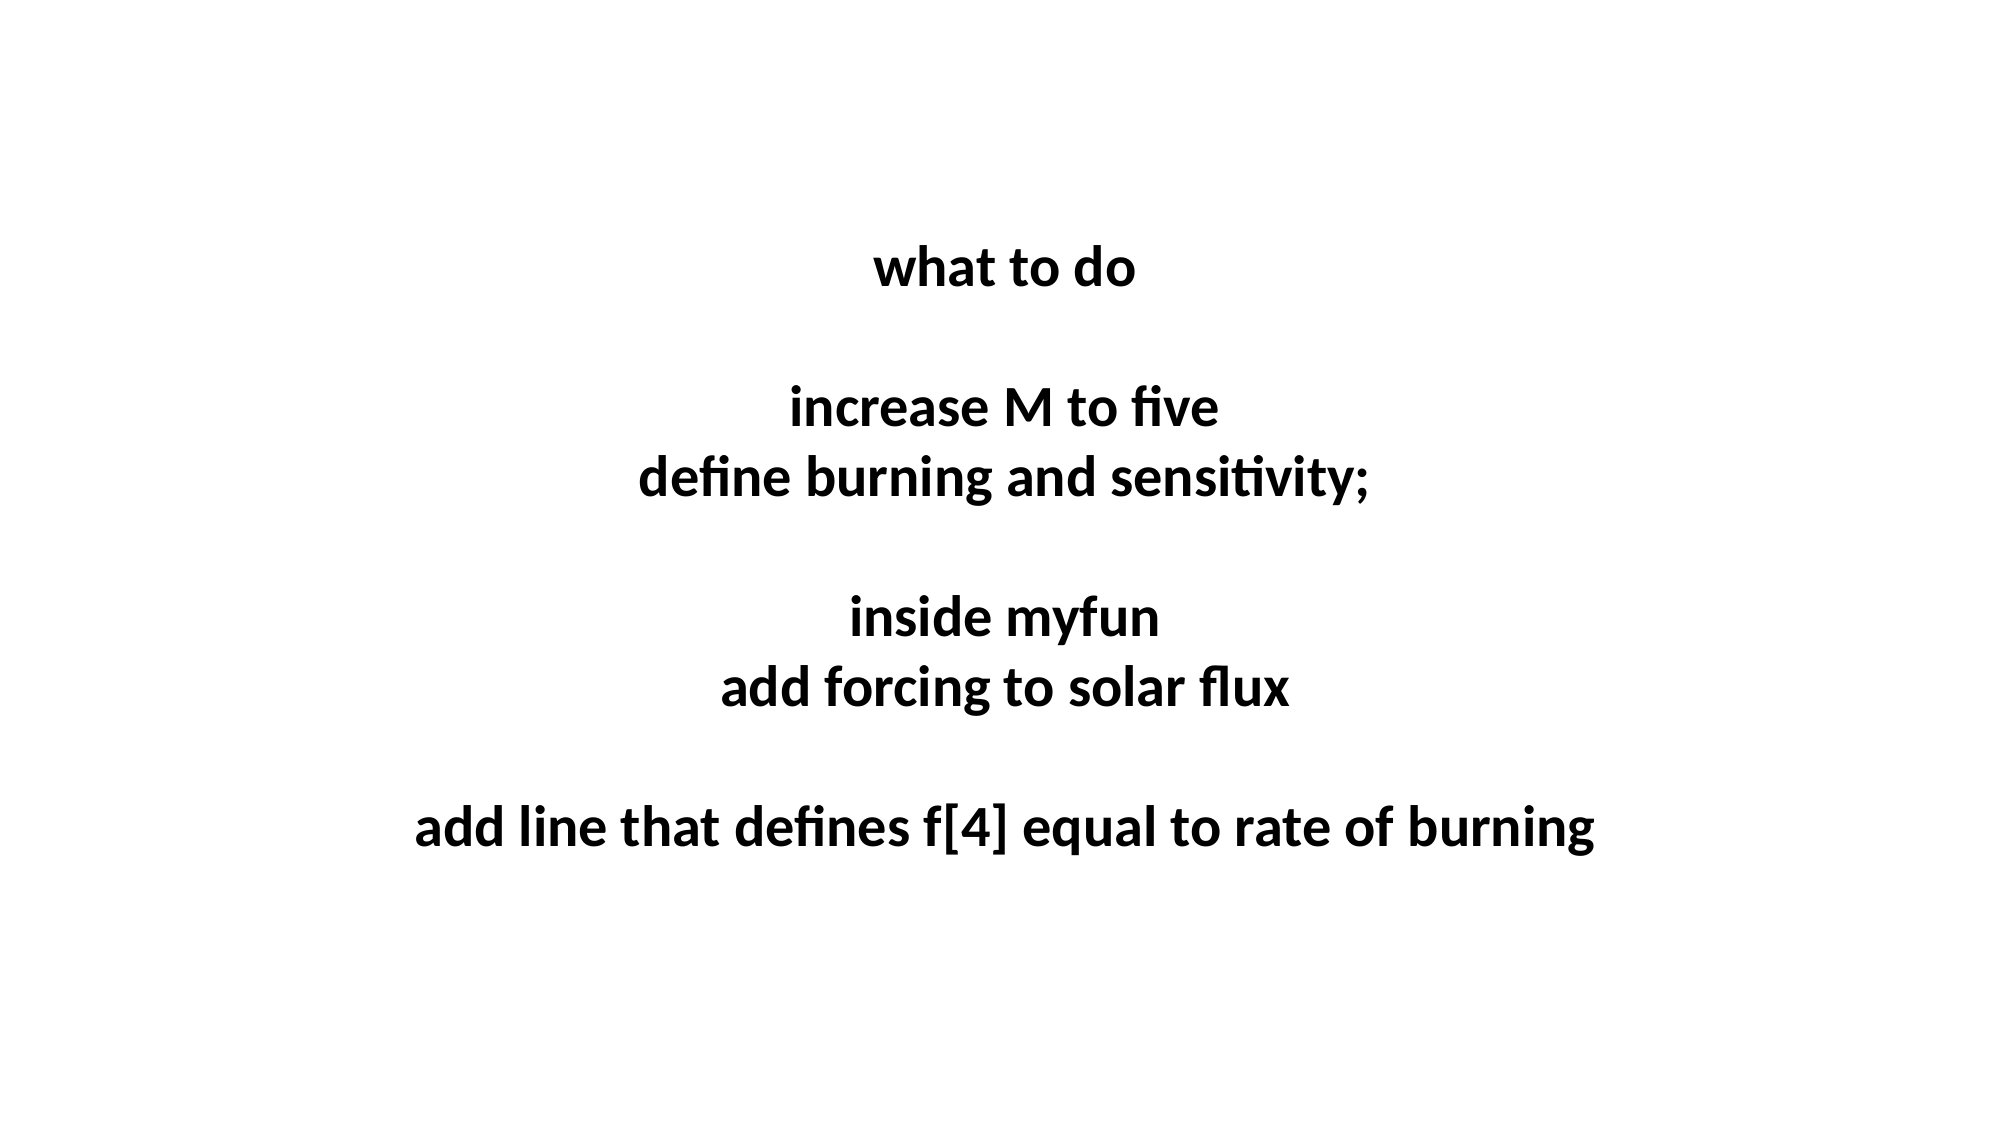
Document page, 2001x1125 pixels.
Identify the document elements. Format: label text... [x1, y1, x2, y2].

text_box what to do increase M to five define burning and sensitivity; inside myfun add forcing to solar flux add line that defines f[4] equal to rate of burning [119, 220, 1891, 935]
